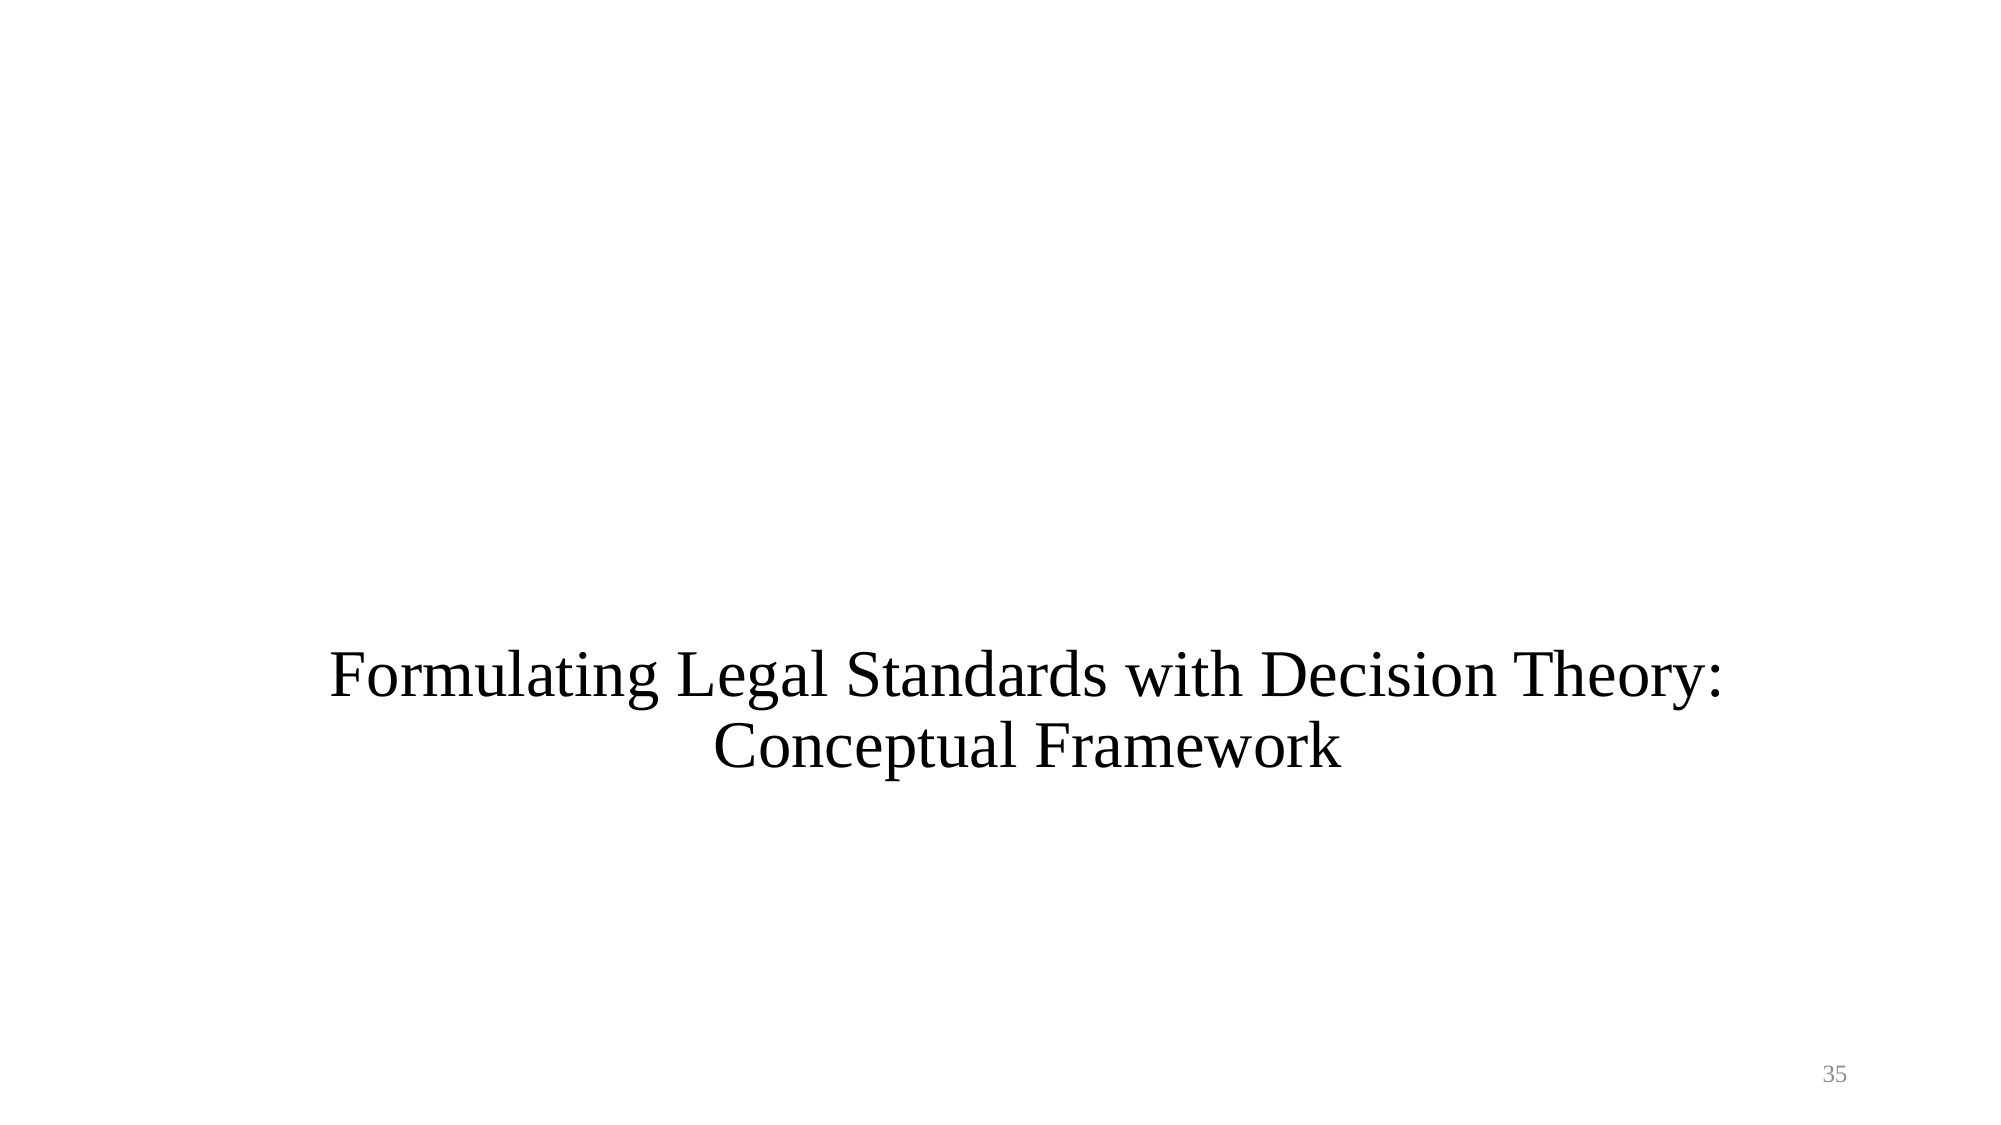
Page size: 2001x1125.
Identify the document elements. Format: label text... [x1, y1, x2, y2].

slide_number 35 [1412, 1042, 1863, 1103]
title Formulating Legal Standards with Decision Theory: Conceptual Framework [165, 601, 1891, 820]
